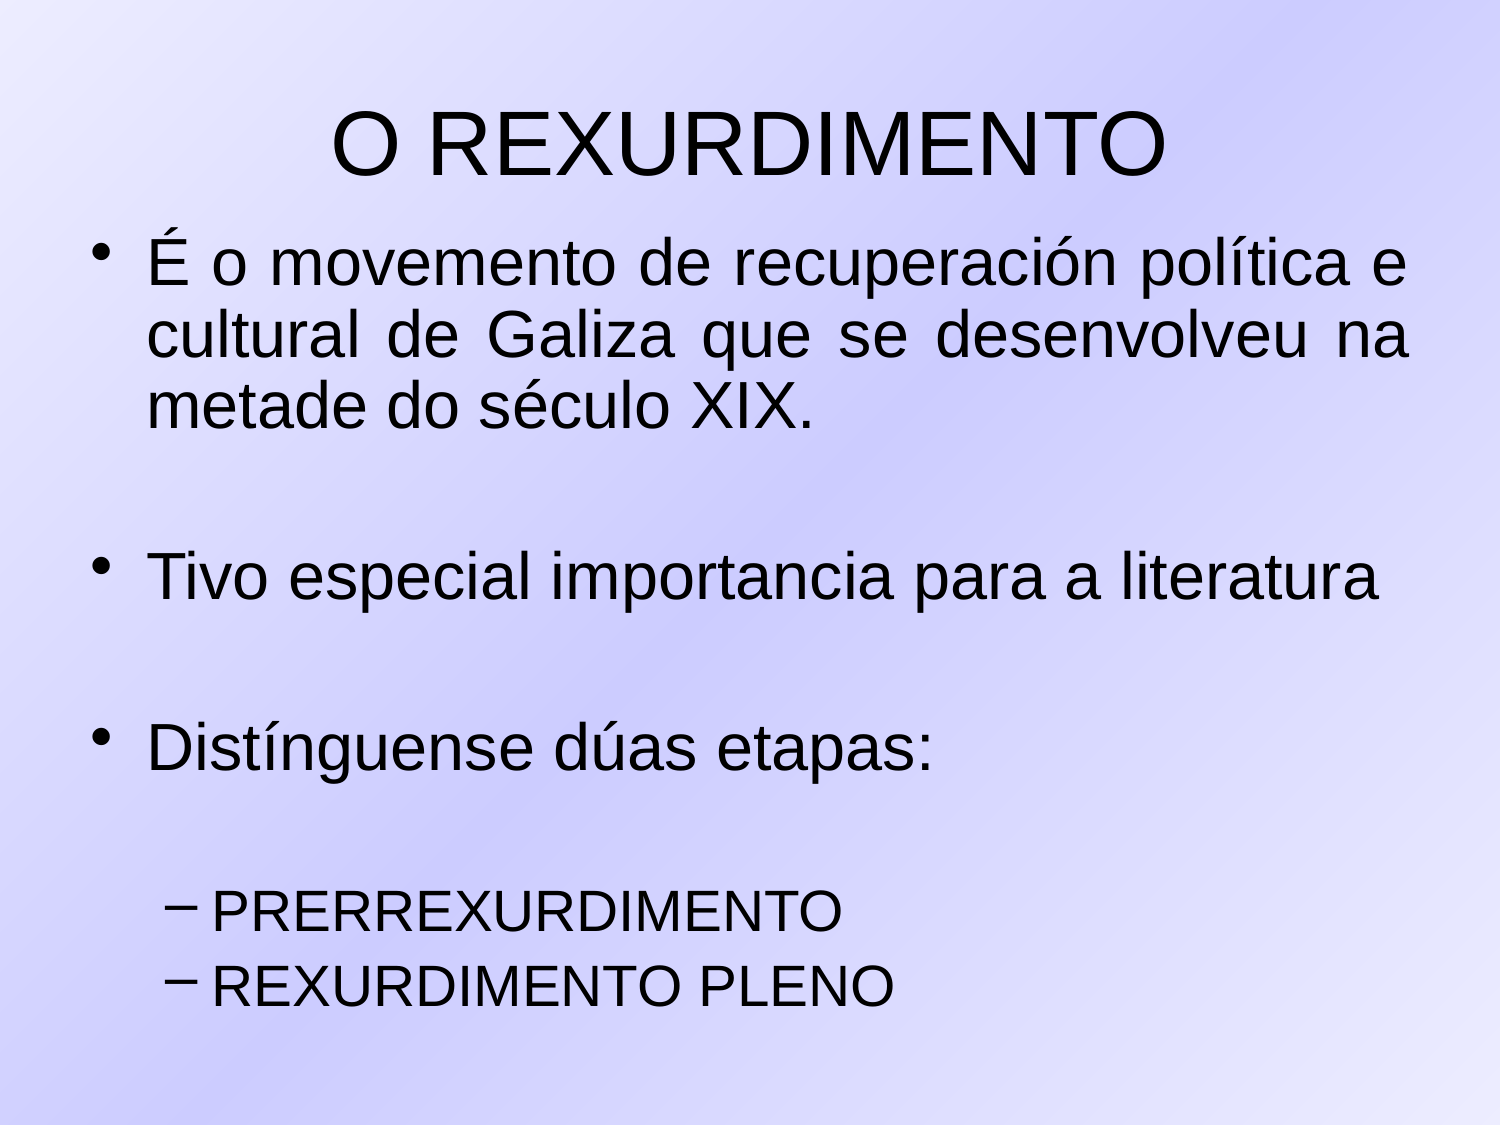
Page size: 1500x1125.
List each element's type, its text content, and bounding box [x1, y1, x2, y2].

title O REXURDIMENTO [74, 44, 1426, 219]
list É o movemento de recuperación política e cultural de Galiza que se desenvolveu na metade do século XIX. Tivo especial importancia para a literatura Distínguense dúas etapas: PRERREXURDIMENTO REXURDIMENTO PLENO [74, 219, 1426, 1048]
